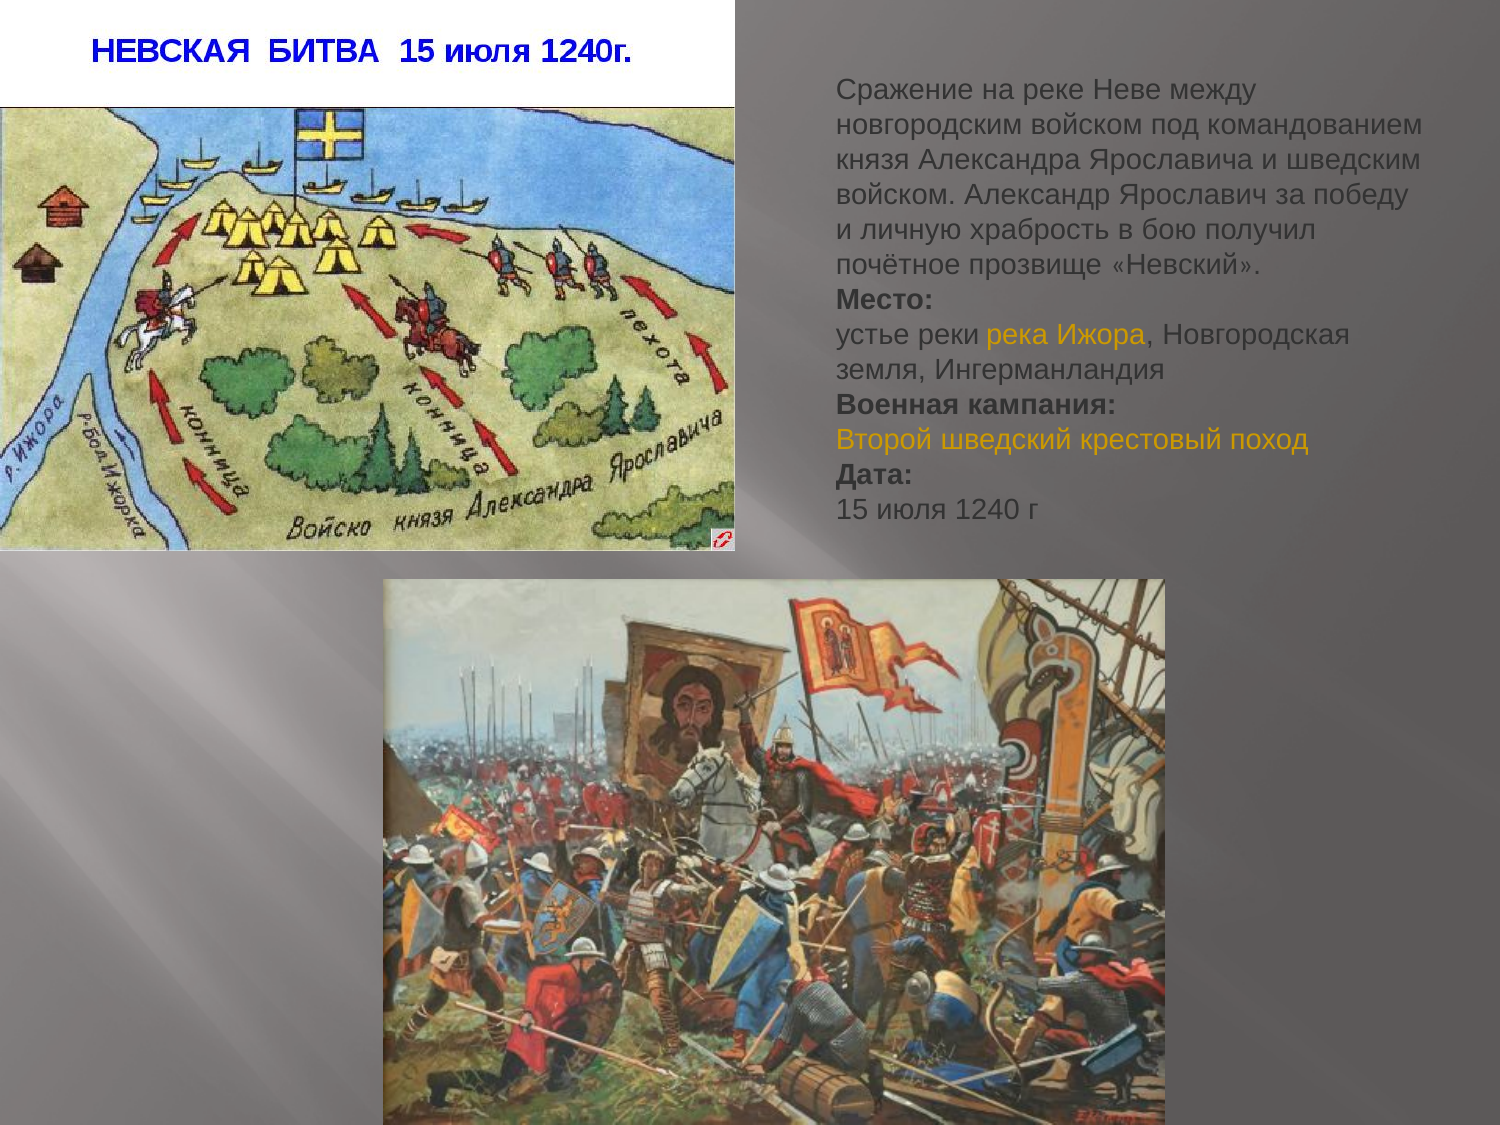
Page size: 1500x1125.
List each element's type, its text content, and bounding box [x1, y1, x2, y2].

picture [383, 579, 1166, 1125]
text_box Сражение на реке Неве между новгородским войском под командованием князя Александра Ярославича и шведским войском. Александр Ярославич за победу и личную храбрость в бою получил почётное прозвище «Невский». Место: устье реки река Ижора, Новгородская земля, Ингерманландия Военная кампания: Второй шведский крестовый поход Дата: 15 июля 1240 г [820, 62, 1447, 533]
picture [0, 0, 735, 551]
